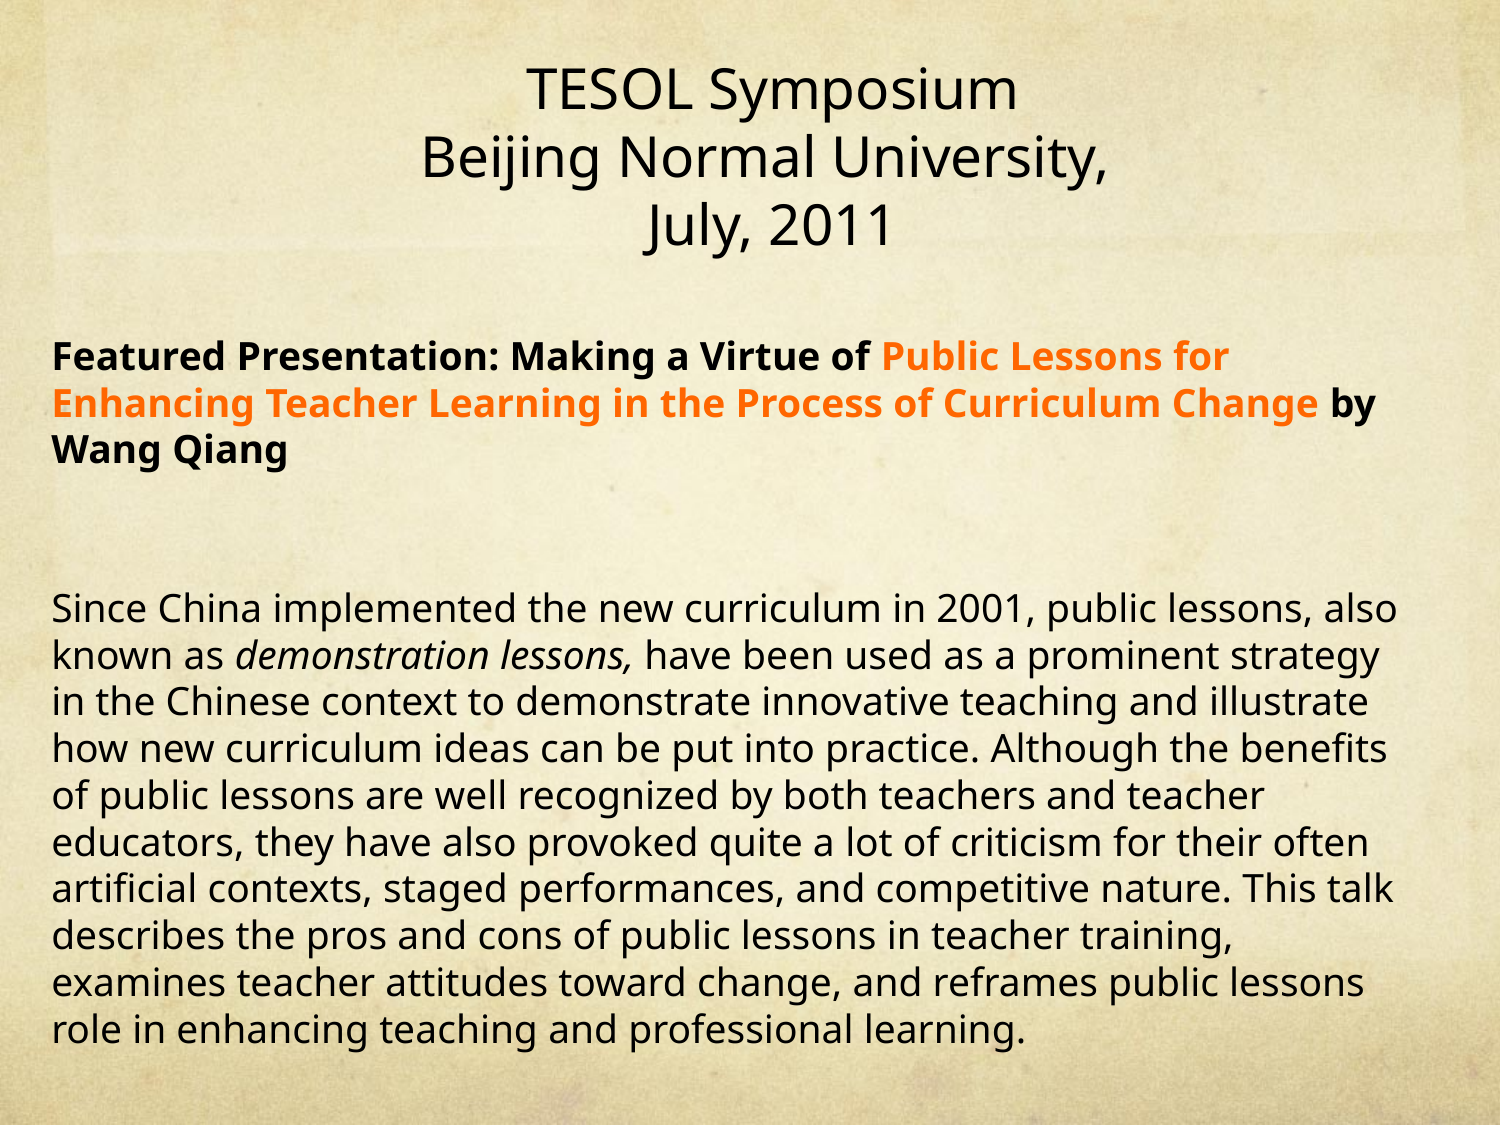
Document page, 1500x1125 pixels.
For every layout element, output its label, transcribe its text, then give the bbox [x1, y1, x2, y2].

title TESOL Symposium Beijing Normal University, July, 2011 [97, 45, 1448, 265]
list Featured Presentation: Making a Virtue of Public Lessons for Enhancing Teacher Learning in the Process of Curriculum Change by Wang Qiang Since China implemented the new curriculum in 2001, public lessons, also known as demonstration lessons, have been used as a prominent strategy in the Chinese context to demonstrate innovative teaching and illustrate how new curriculum ideas can be put into practice. Although the benefits of public lessons are well recognized by both teachers and teacher educators, they have also provoked quite a lot of criticism for their often artificial contexts, staged performances, and competitive nature. This talk describes the pros and cons of public lessons in teacher training, examines teacher attitudes toward change, and reframes public lessons role in enhancing teaching and professional learning. [36, 323, 1425, 1069]
picture [0, 0, 1500, 1125]
